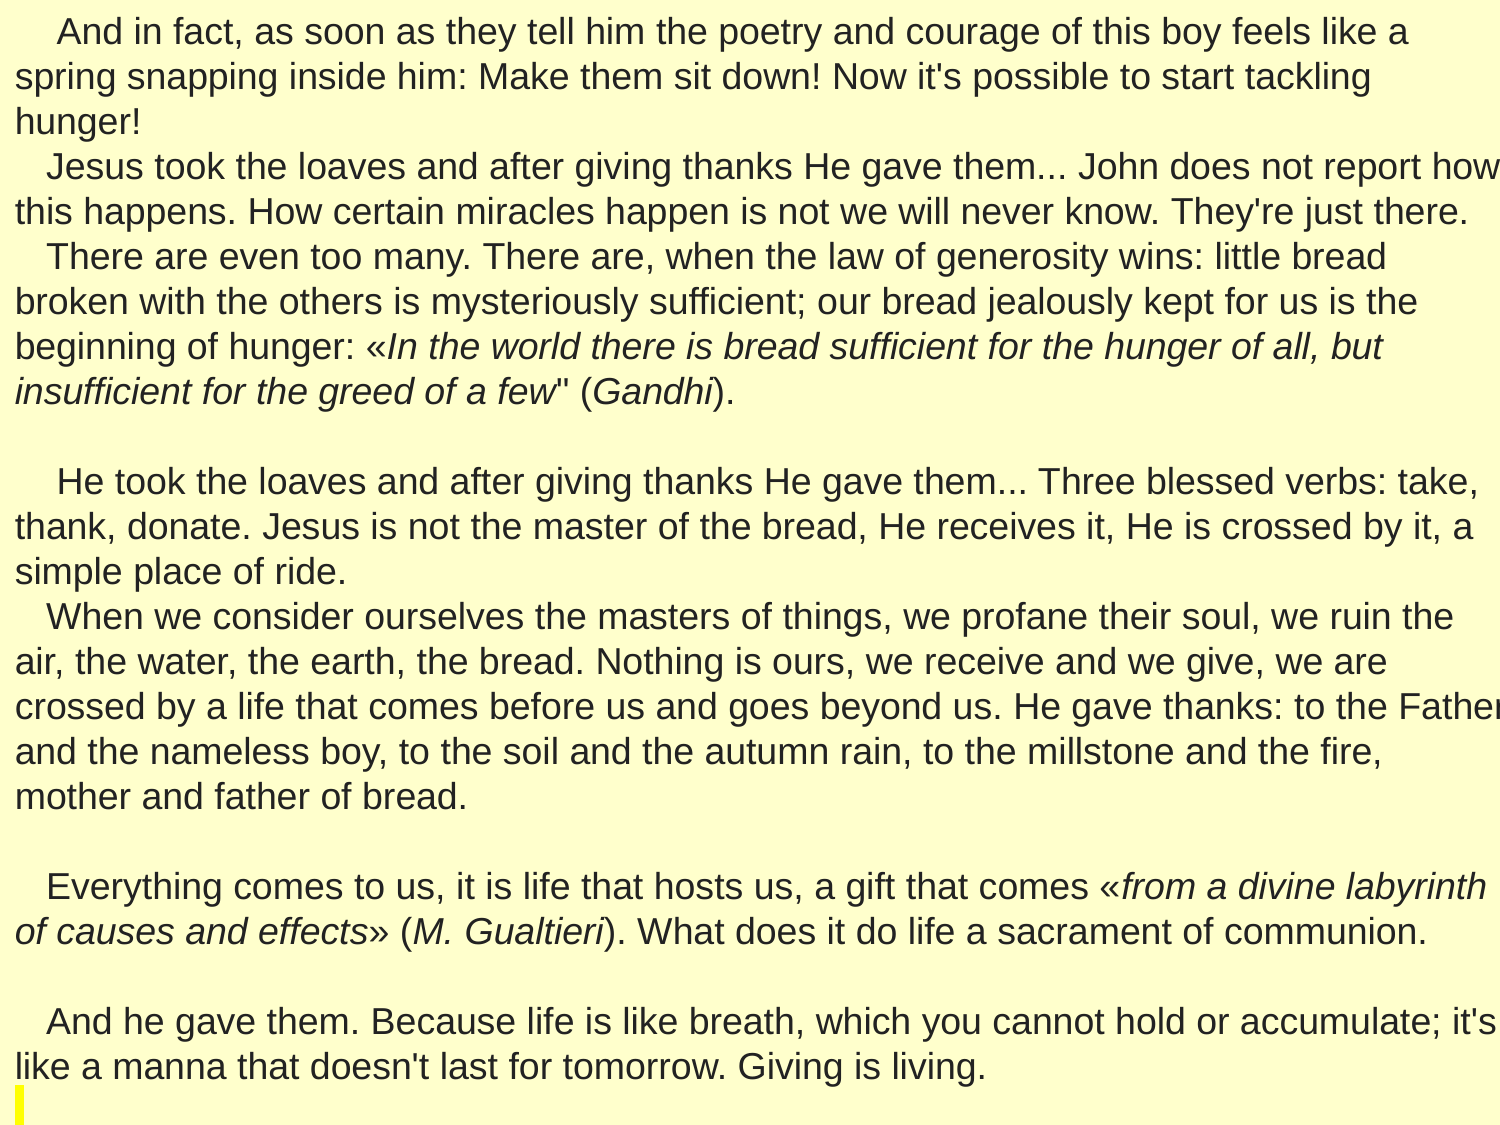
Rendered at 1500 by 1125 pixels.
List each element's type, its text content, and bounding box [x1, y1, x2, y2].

text_box And in fact, as soon as they tell him the poetry and courage of this boy feels like a spring snapping inside him: Make them sit down! Now it's possible to start tackling hunger! Jesus took the loaves and after giving thanks He gave them... John does not report how this happens. How certain miracles happen is not we will never know. They're just there. There are even too many. There are, when the law of generosity wins: little bread broken with the others is mysteriously sufficient; our bread jealously kept for us is the beginning of hunger: «In the world there is bread sufficient for the hunger of all, but insufficient for the greed of a few" (Gandhi). He took the loaves and after giving thanks He gave them... Three blessed verbs: take, thank, donate. Jesus is not the master of the bread, He receives it, He is crossed by it, a simple place of ride. When we consider ourselves the masters of things, we profane their soul, we ruin the air, the water, the earth, the bread. Nothing is ours, we receive and we give, we are crossed by a life that comes before us and goes beyond us. He gave thanks: to the Father and the nameless boy, to the soil and the autumn rain, to the millstone and the fire, mother and father of bread. Everything comes to us, it is life that hosts us, a gift that comes «from a divine labyrinth of causes and effects» (M. Gualtieri). What does it do life a sacrament of communion. And he gave them. Because life is like breath, which you cannot hold or accumulate; it's like a manna that doesn't last for tomorrow. Giving is living. [0, 0, 1500, 1125]
